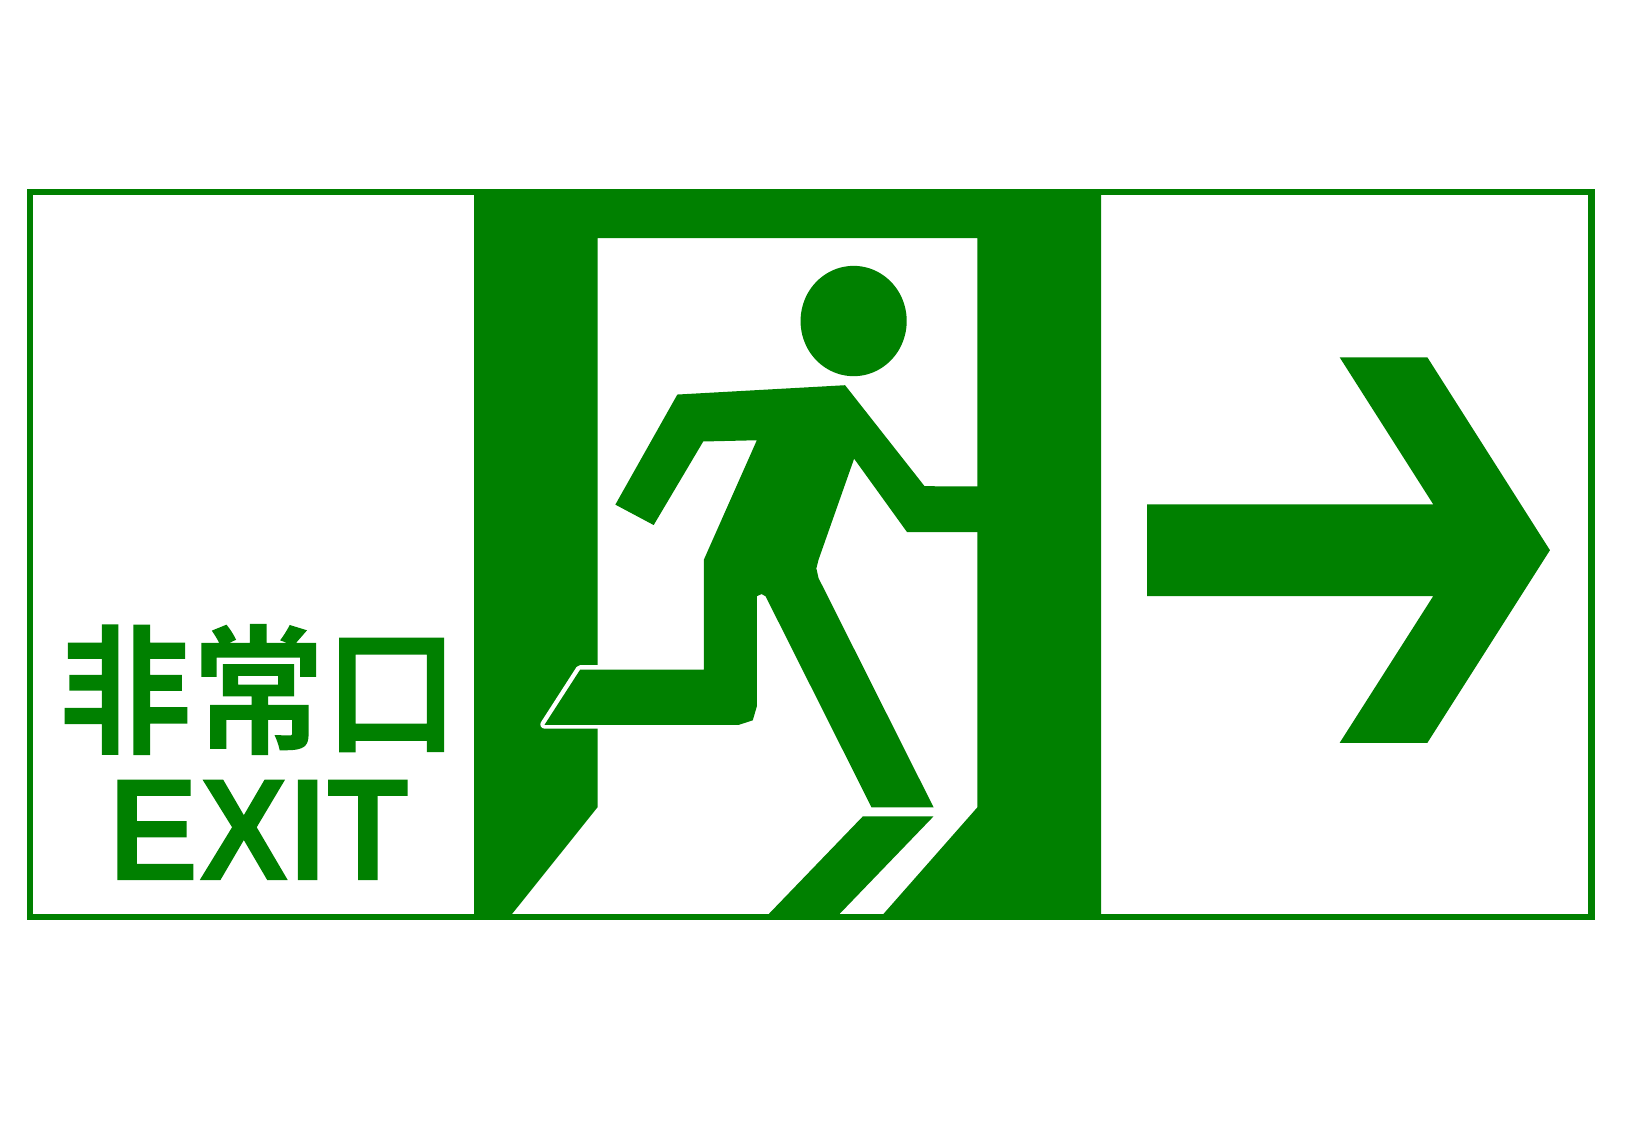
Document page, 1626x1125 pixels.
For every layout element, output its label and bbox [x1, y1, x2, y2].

text_box [29, 192, 1592, 918]
